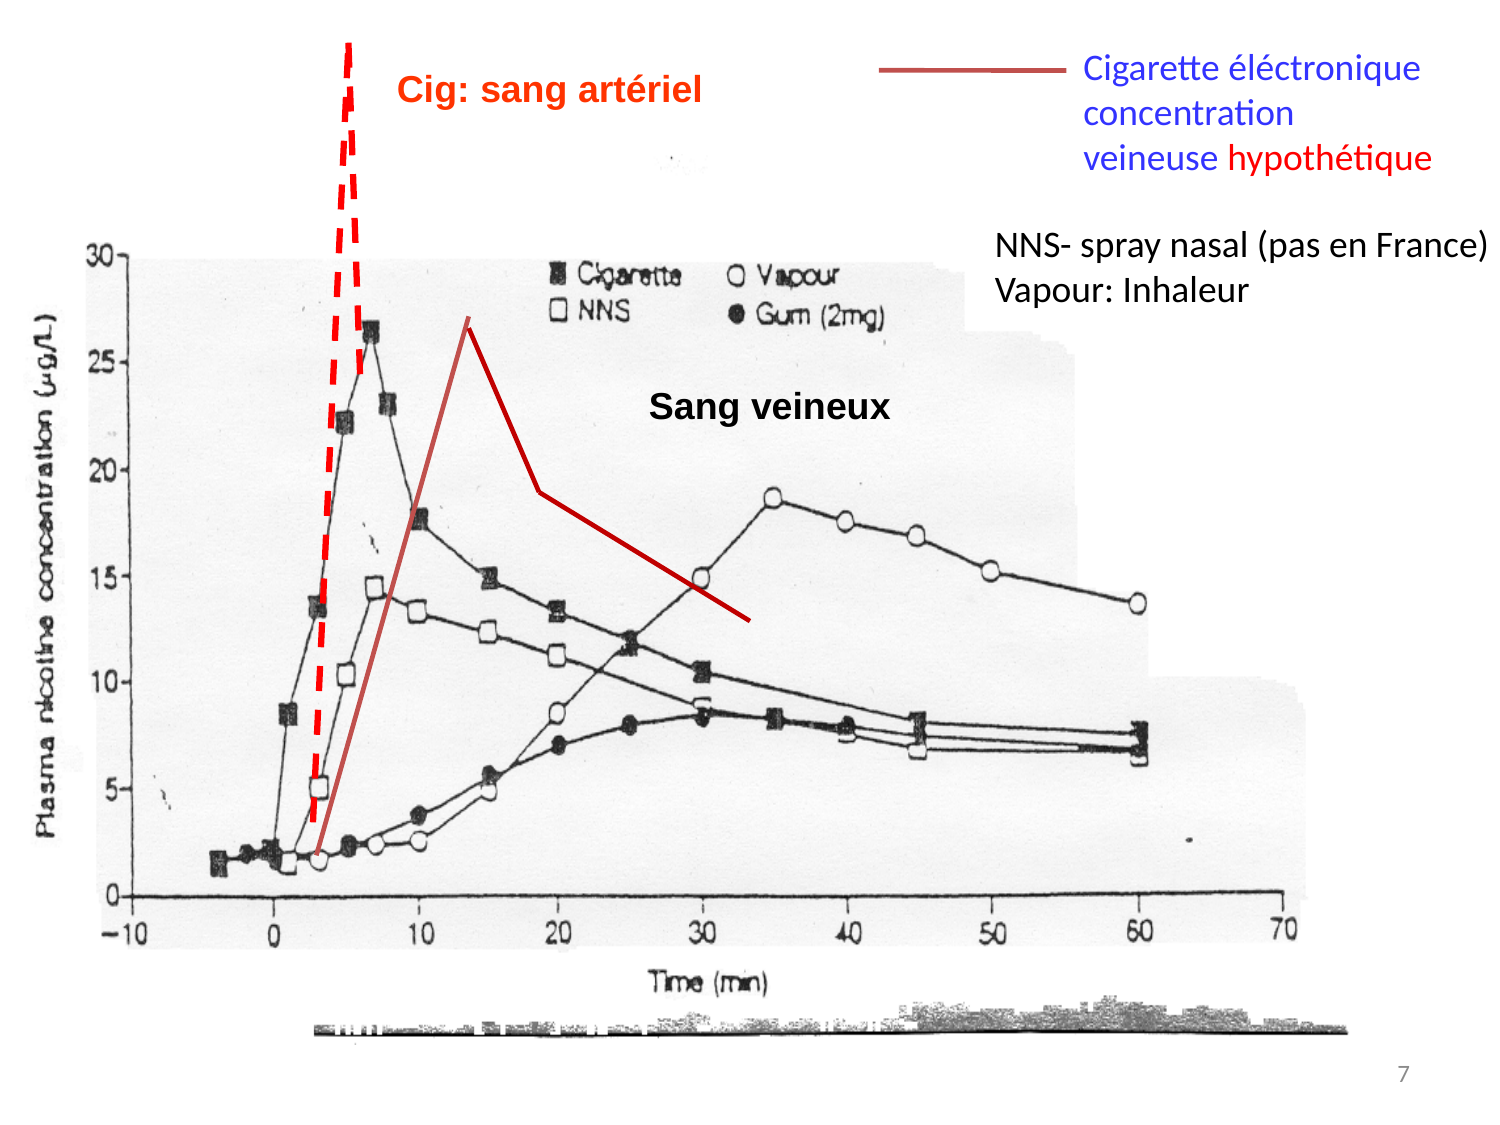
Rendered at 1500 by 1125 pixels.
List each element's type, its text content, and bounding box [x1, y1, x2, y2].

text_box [122, 509, 663, 663]
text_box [538, 491, 751, 622]
text_box NNS- spray nasal (pas en France) Vapour: Inhaleur [1357, 212, 1500, 363]
text_box Cigarette éléctronique concentration veineuse hypothétique [1068, 35, 1448, 185]
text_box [421, 374, 587, 446]
picture [22, 153, 1353, 1046]
slide_number 7 [1074, 1042, 1425, 1103]
text_box Cig: sang artériel [382, 57, 719, 118]
